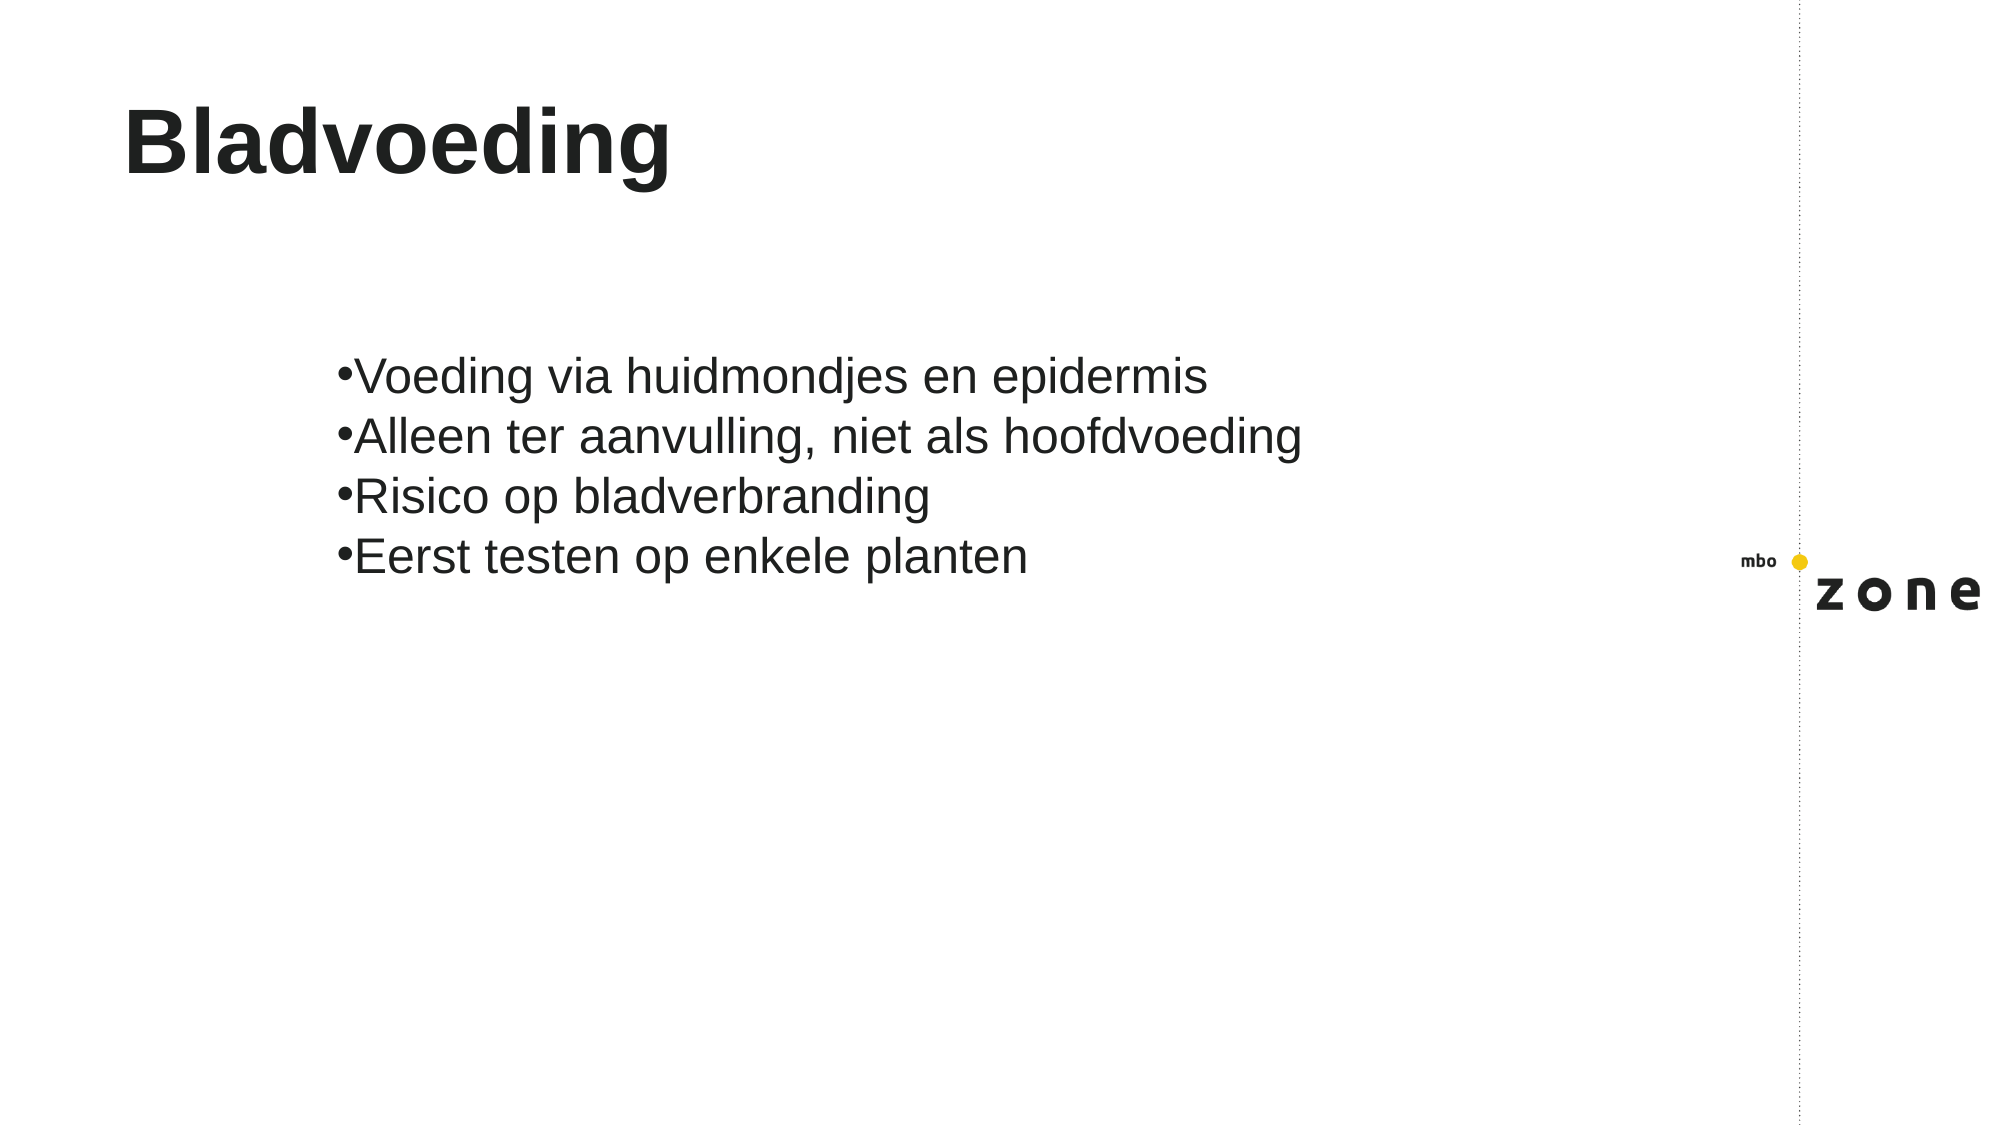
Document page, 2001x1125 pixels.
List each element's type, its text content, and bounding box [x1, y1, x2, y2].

list Voeding via huidmondjes en epidermis Alleen ter aanvulling, niet als hoofdvoeding Risico op bladverbranding Eerst testen op enkele planten [336, 283, 1607, 998]
title Bladvoeding [124, 94, 1607, 272]
picture [1596, 0, 2001, 1125]
